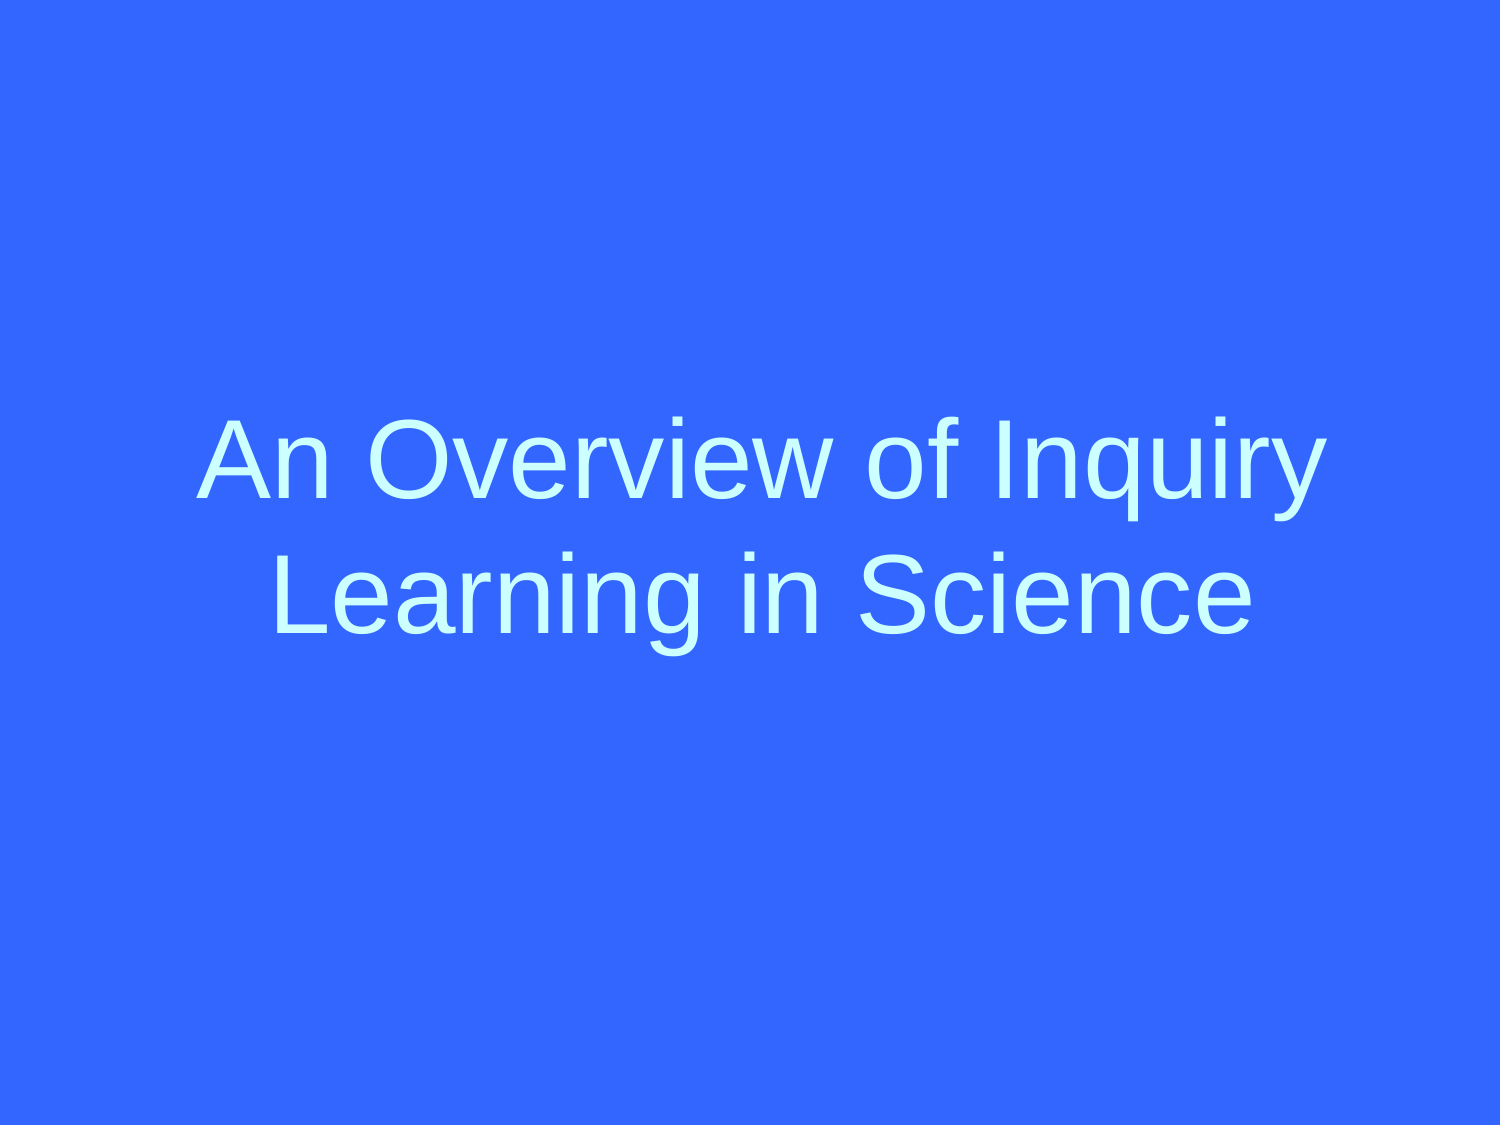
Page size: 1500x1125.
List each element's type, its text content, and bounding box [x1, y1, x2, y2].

title An Overview of Inquiry Learning in Science [112, 148, 1412, 894]
